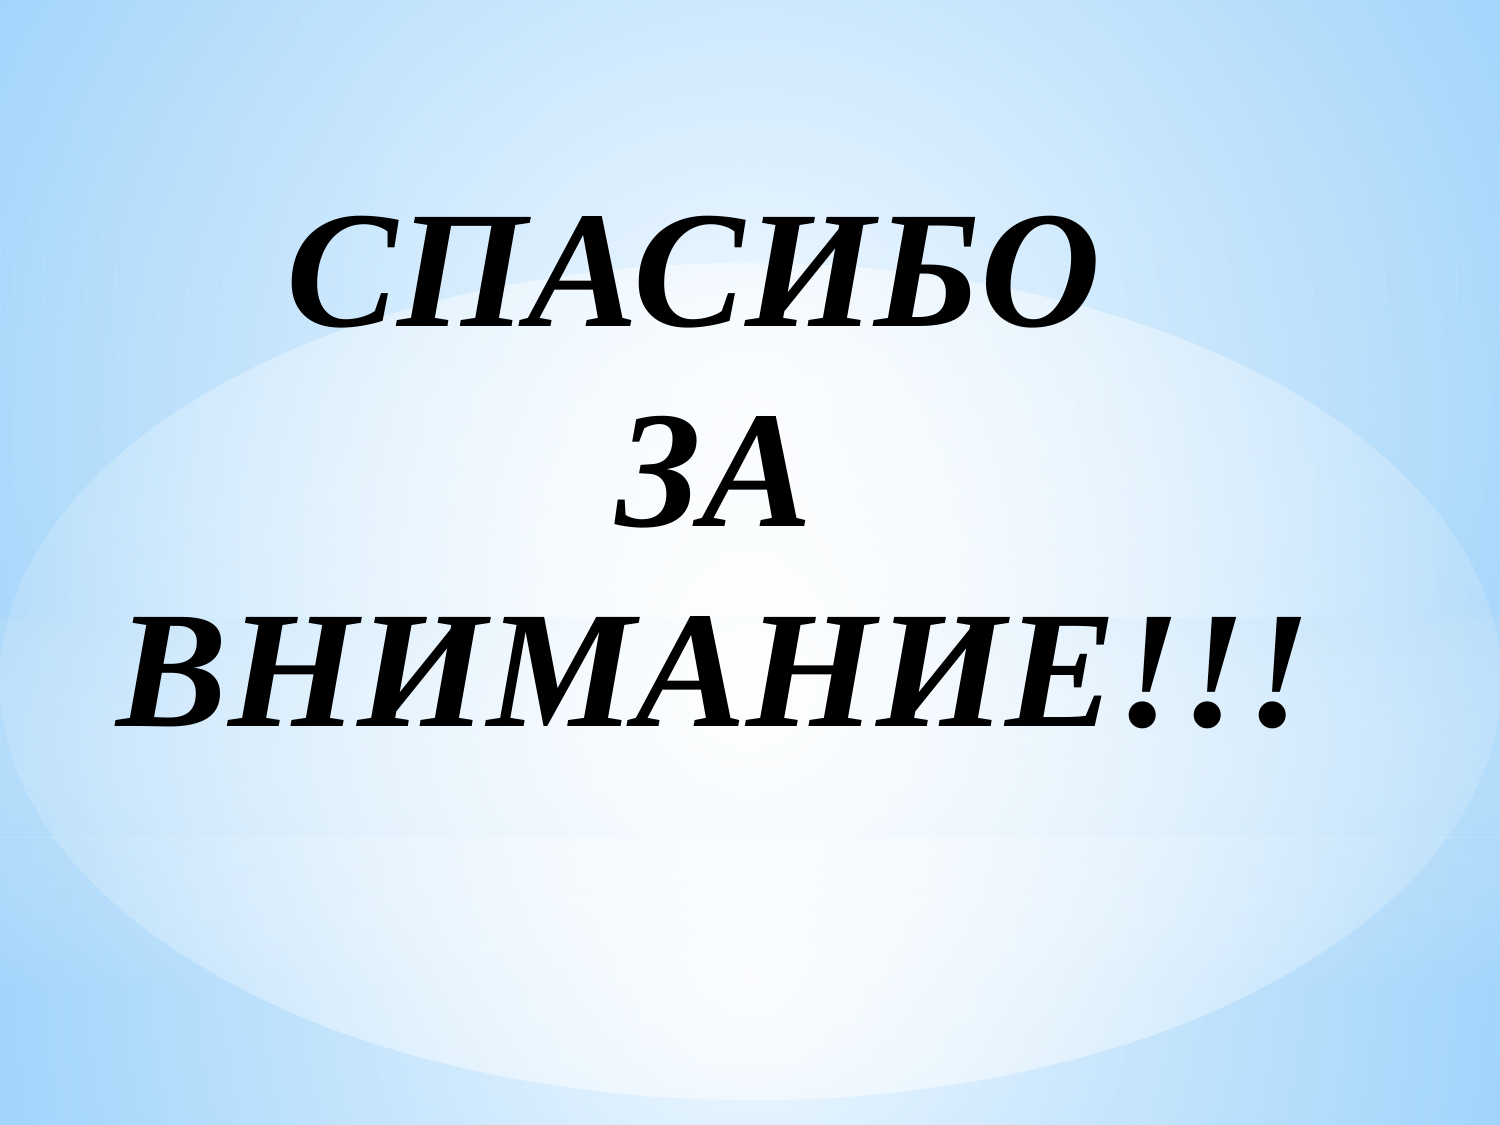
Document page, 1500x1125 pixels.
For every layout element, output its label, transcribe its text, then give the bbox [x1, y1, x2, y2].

text_box СПАСИБО ЗА ВНИМАНИЕ!!! [82, 152, 1348, 767]
